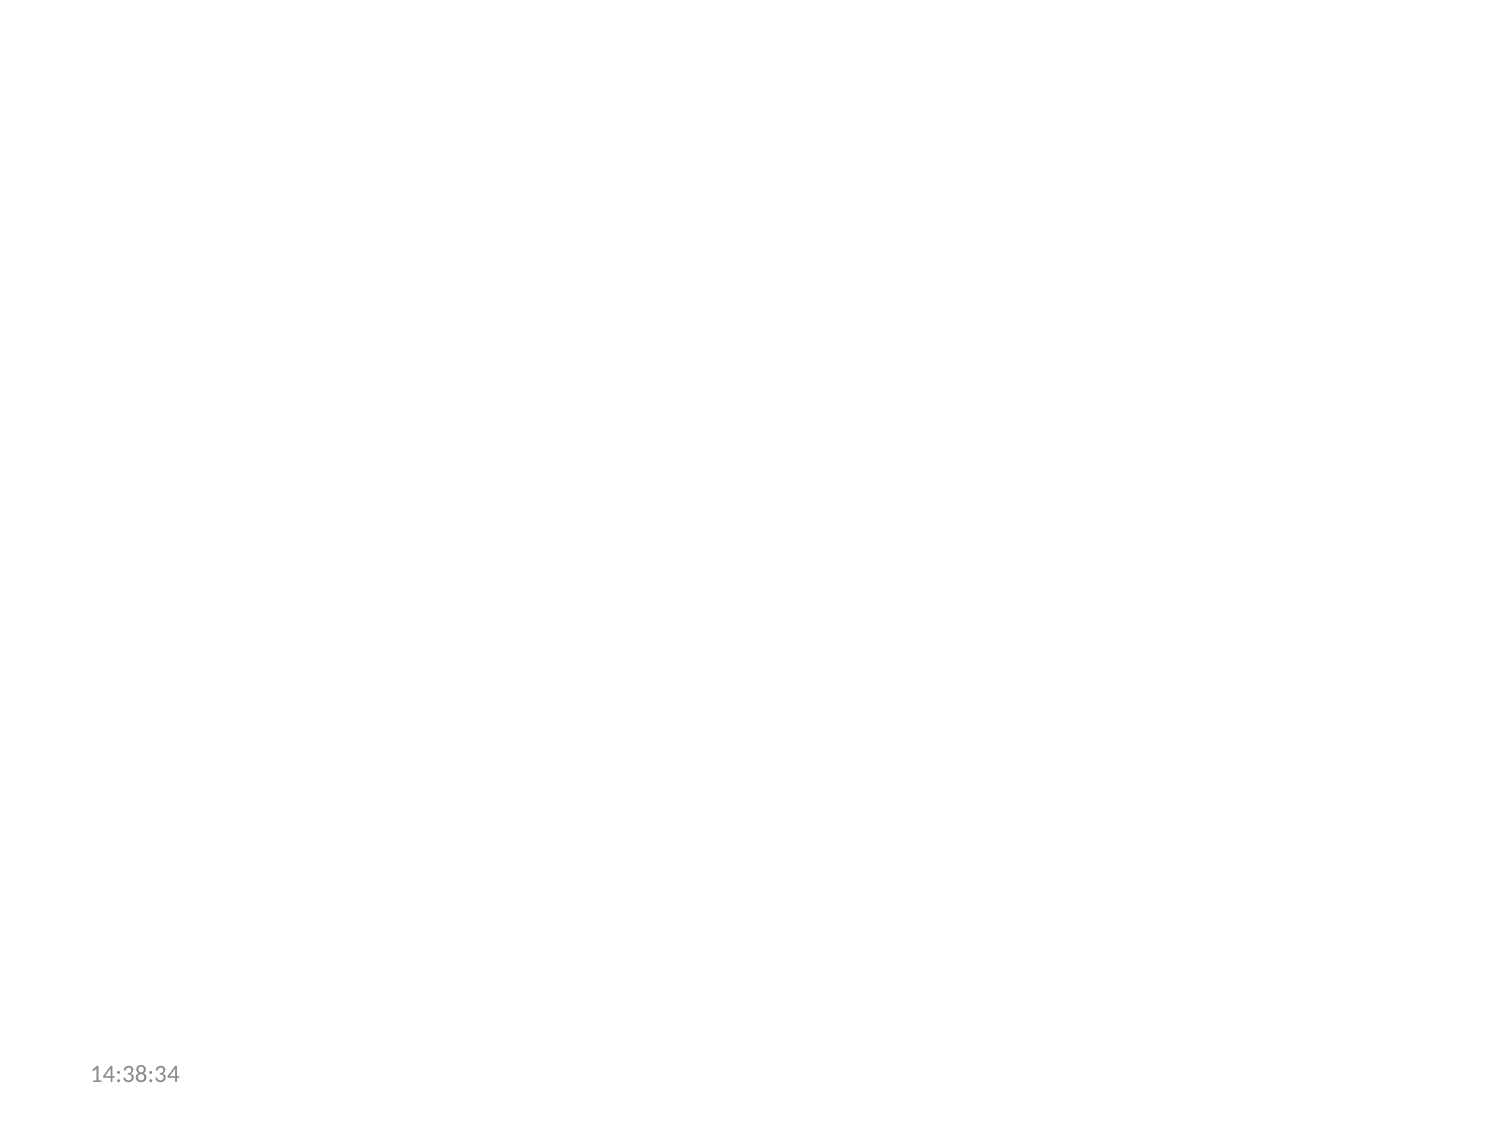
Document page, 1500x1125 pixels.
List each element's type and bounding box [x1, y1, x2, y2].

slide_number [75, 1042, 425, 1103]
